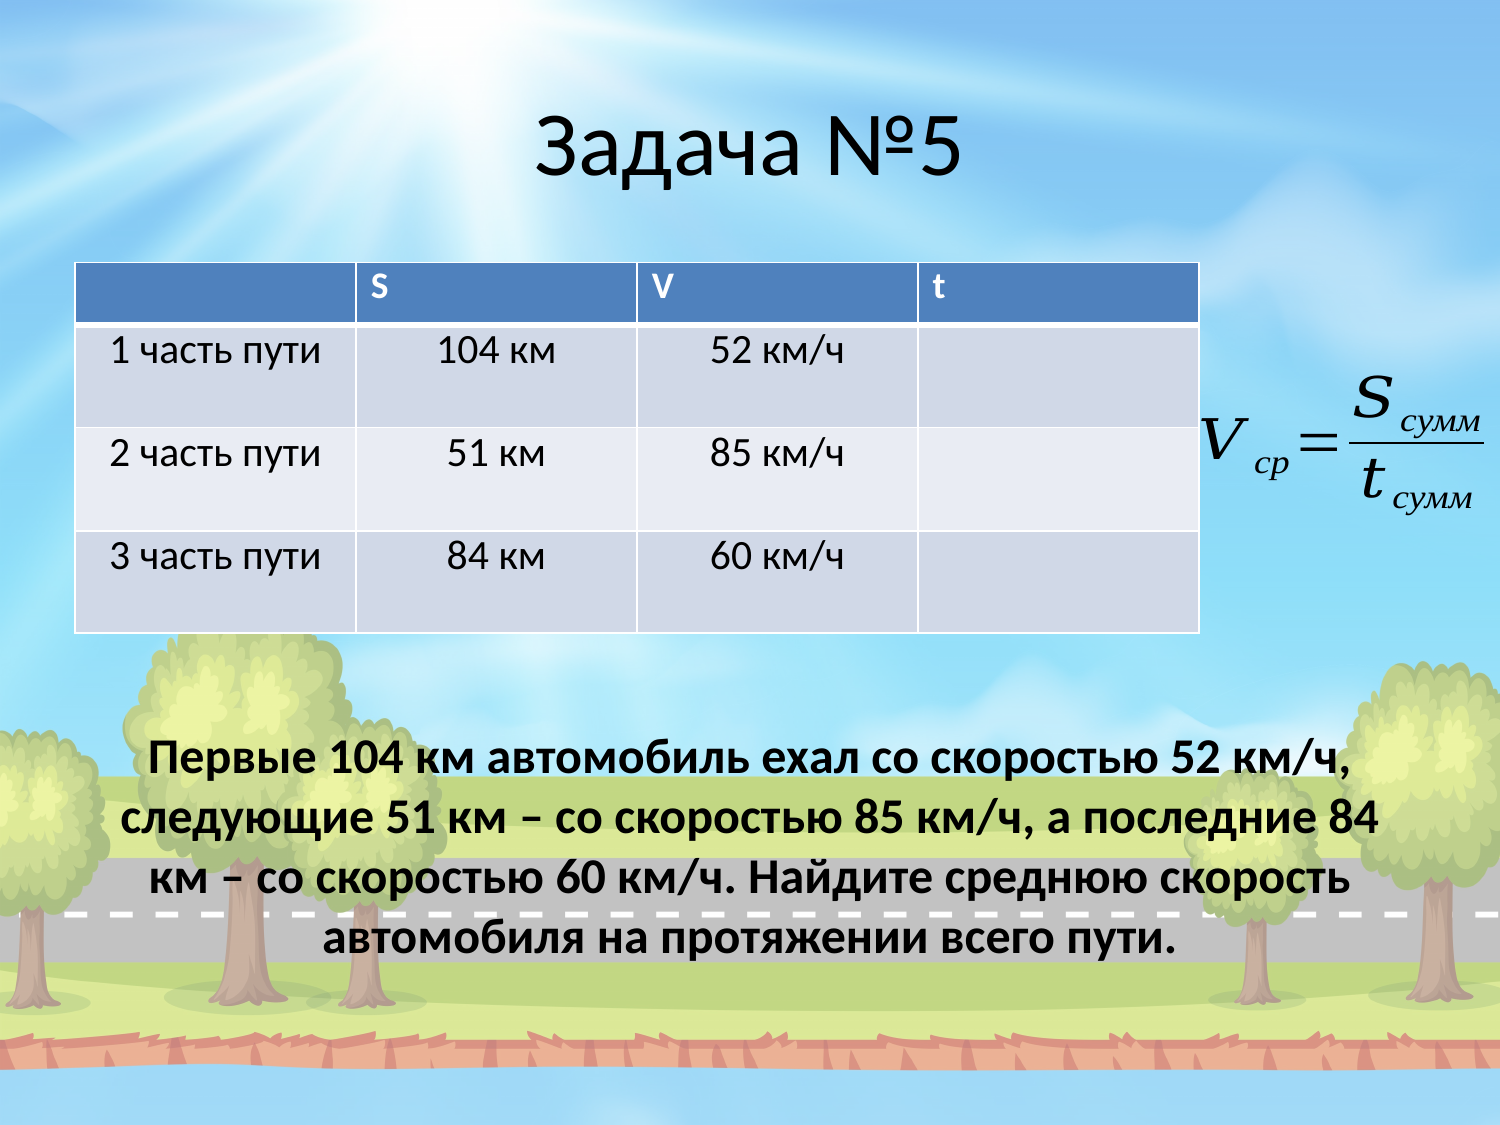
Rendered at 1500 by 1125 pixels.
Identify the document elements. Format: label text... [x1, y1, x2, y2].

title Задача №5 [75, 45, 1425, 233]
text_box Первые 104 км автомобиль ехал со скоростью 52 км/ч, следующие 51 км – со скоростью 85 км/ч, а последние 84 км – со скоростью 60 км/ч. Найдите среднюю скорость автомобиля на протяжении всего пути. [76, 715, 1424, 971]
